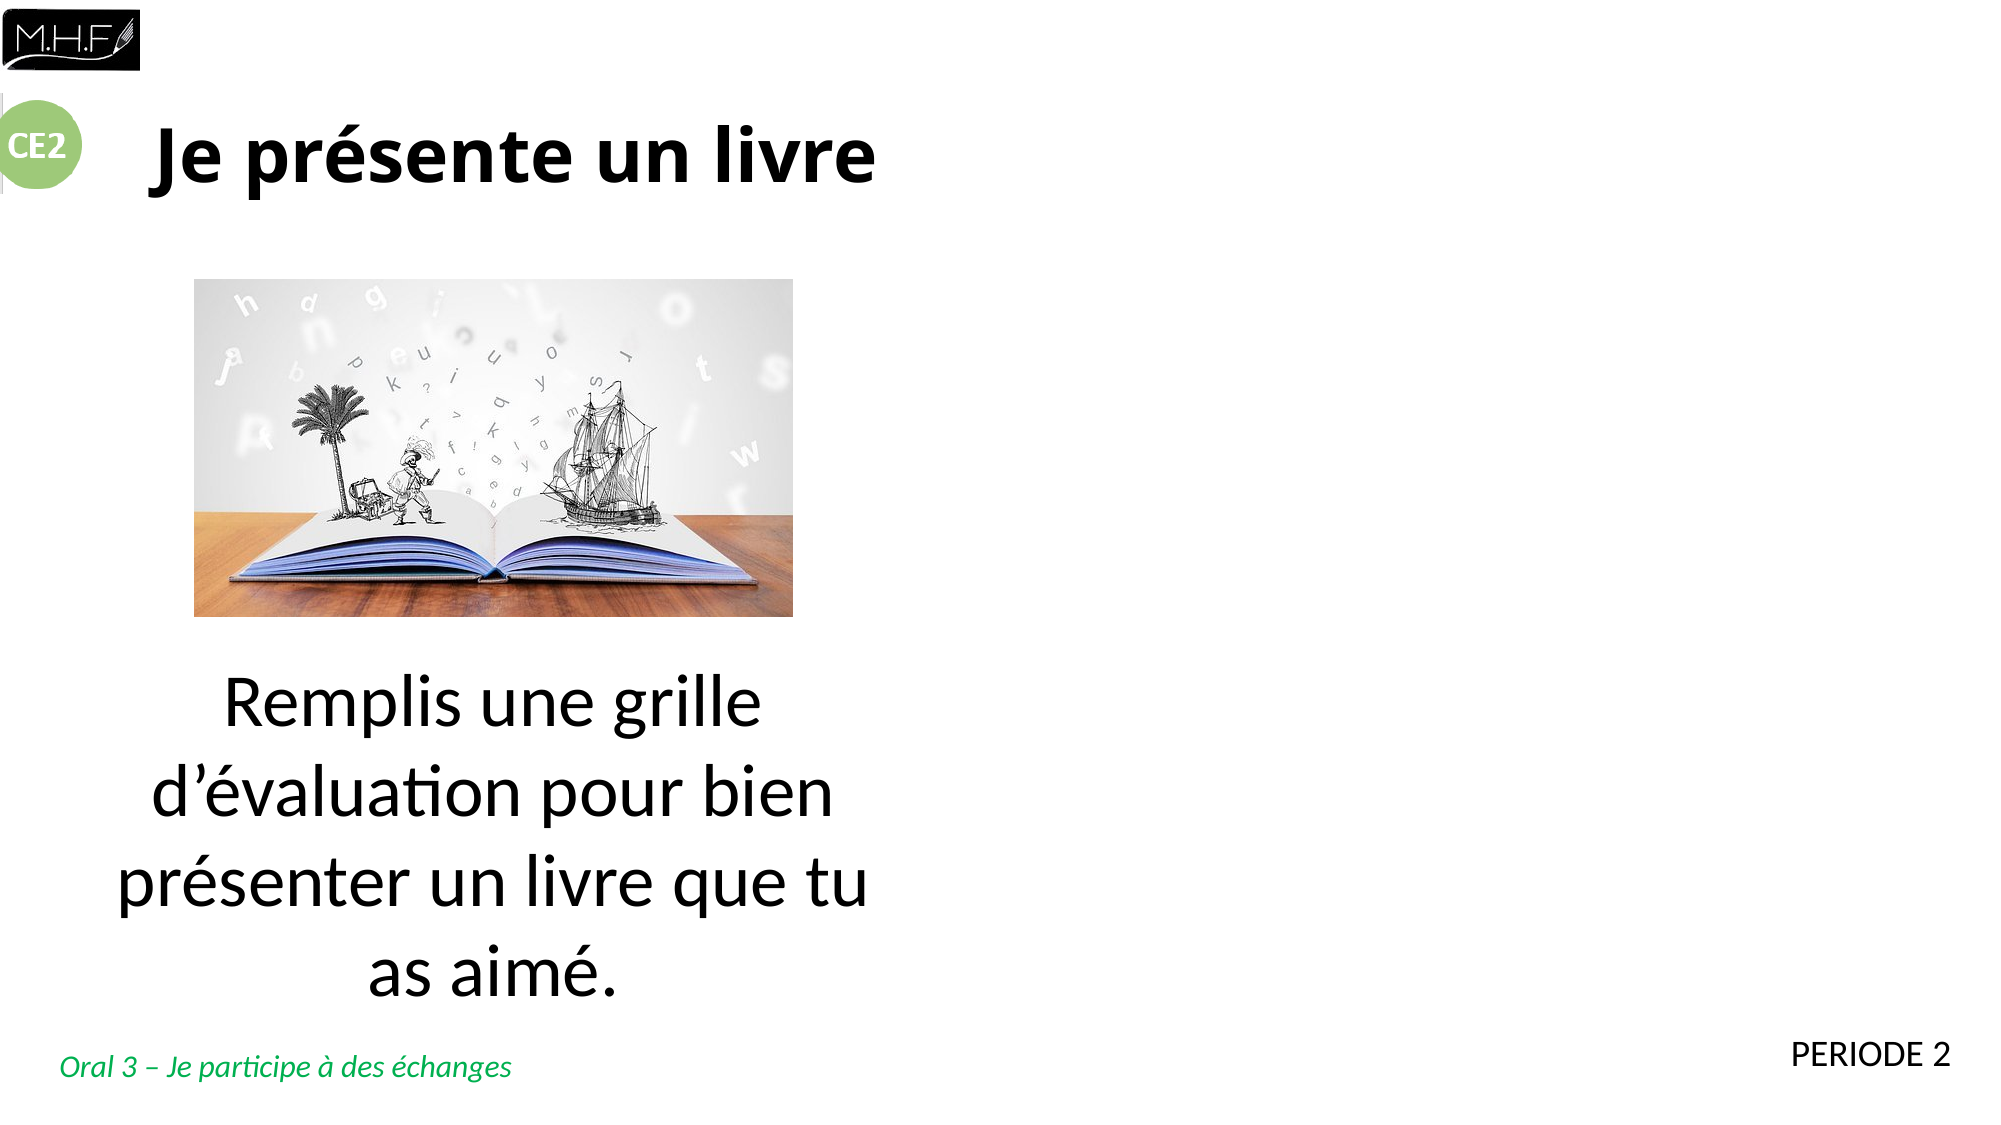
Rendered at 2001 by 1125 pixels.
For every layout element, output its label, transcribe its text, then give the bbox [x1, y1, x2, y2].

text_box Je présente un livre [139, 33, 955, 205]
text_box Oral 3 – Je participe à des échanges [44, 1038, 1346, 1092]
picture [194, 279, 793, 617]
text_box PERIODE 2 [1362, 1021, 1967, 1082]
picture [0, 93, 87, 194]
text_box Remplis une grille d’évaluation pour bien présenter un livre que tu as aimé. [90, 643, 897, 835]
picture [0, 7, 140, 74]
